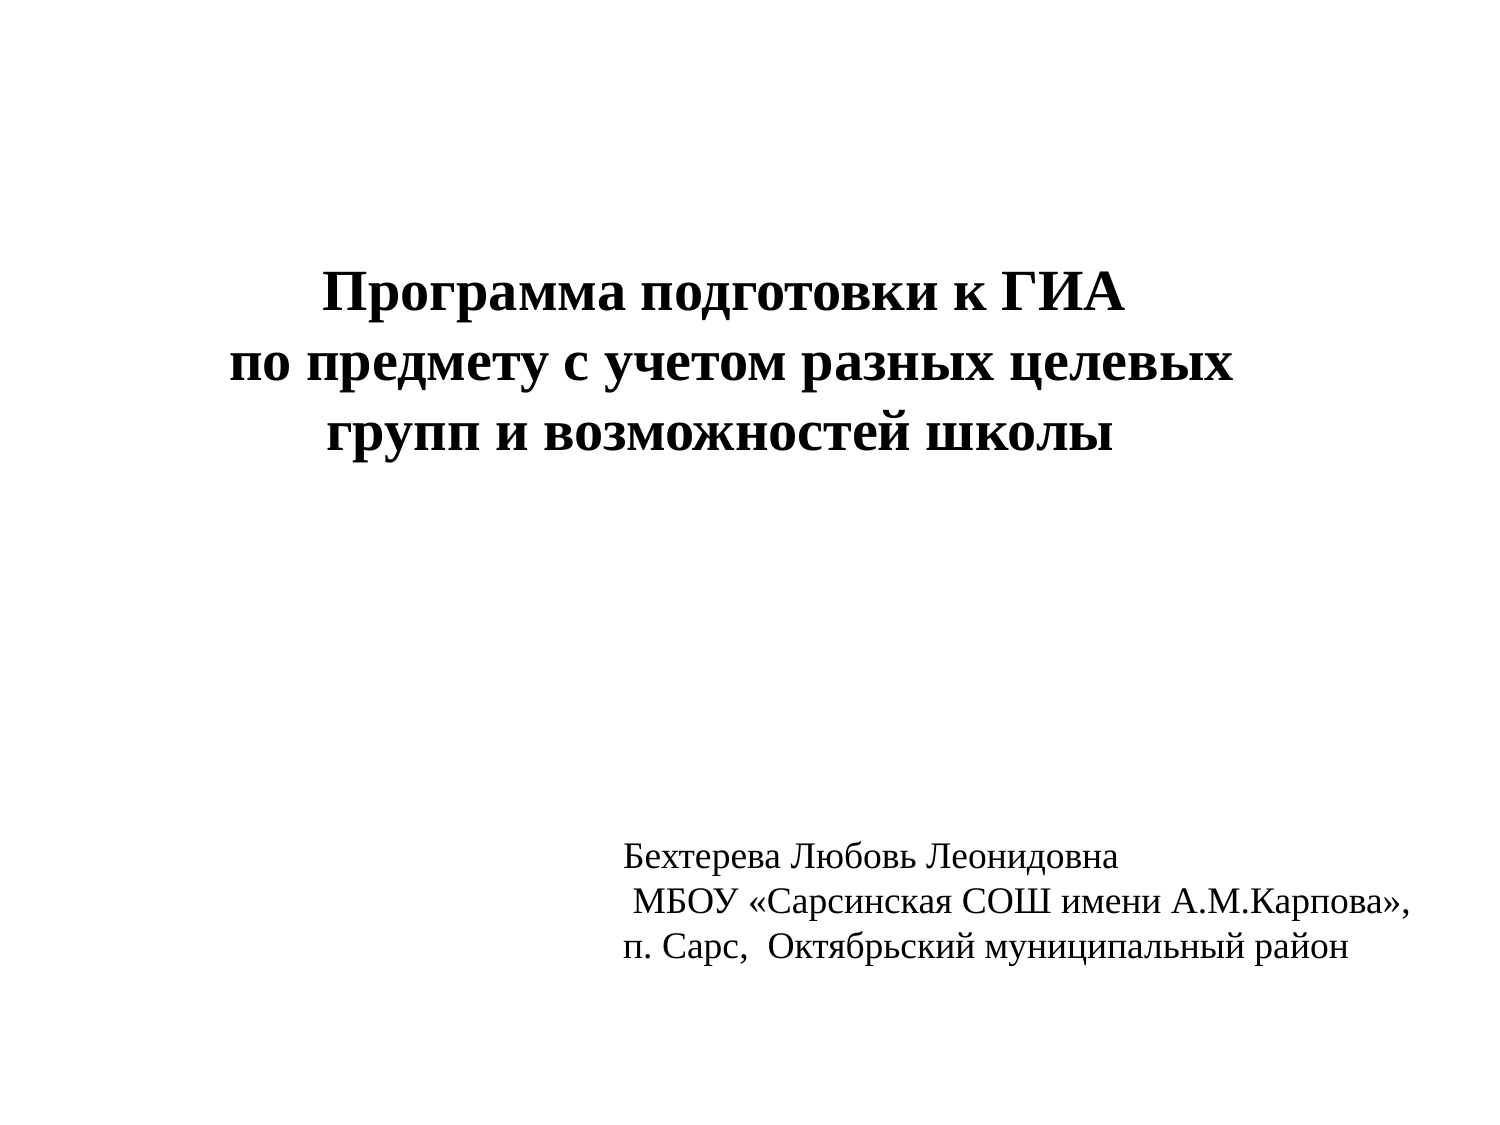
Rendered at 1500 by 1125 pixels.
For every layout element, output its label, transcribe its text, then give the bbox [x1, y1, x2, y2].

text_box Программа подготовки к ГИА по предмету с учетом разных целевых групп и возможностей школы [147, 244, 1294, 470]
text_box Бехтерева Любовь Леонидовна МБОУ «Сарсинская СОШ имени А.М.Карпова», п. Сарс, Октябрьский муниципальный район [608, 823, 1459, 973]
